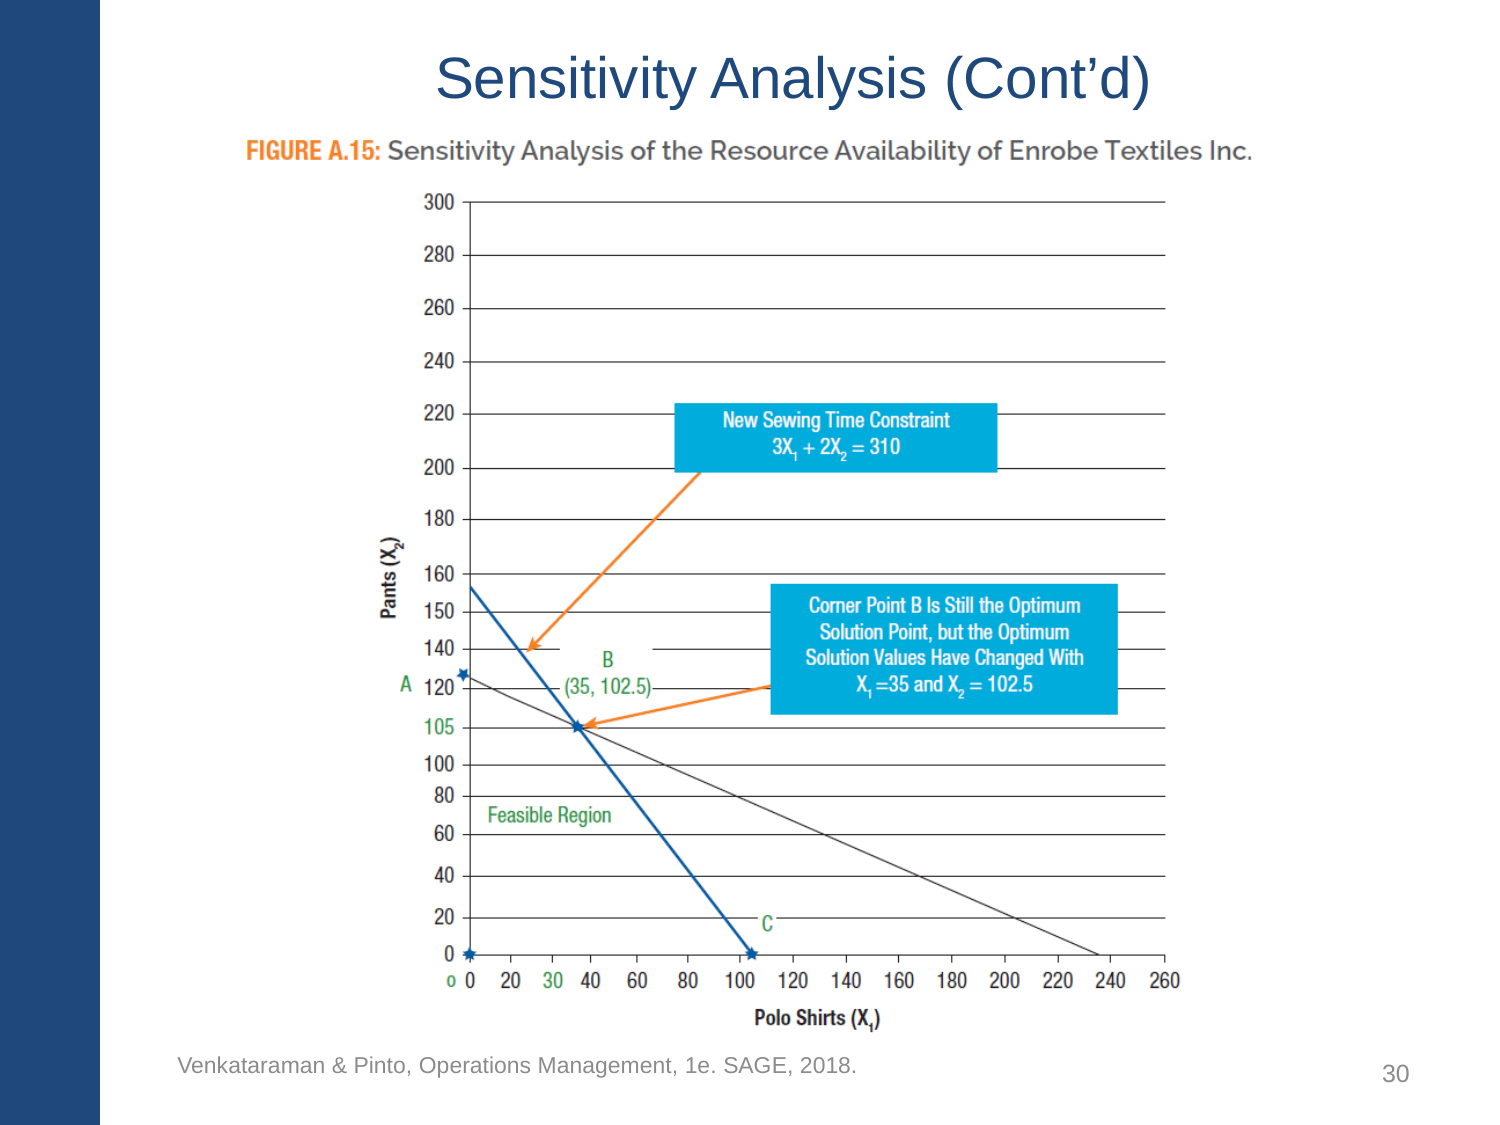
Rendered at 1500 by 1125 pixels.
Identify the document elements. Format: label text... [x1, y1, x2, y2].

picture [237, 124, 1346, 1038]
title Sensitivity Analysis (Cont’d) [162, 12, 1425, 138]
footer Venkataraman & Pinto, Operations Management, 1e. SAGE, 2018. [162, 1042, 1313, 1103]
slide_number 30 [1350, 1042, 1425, 1103]
